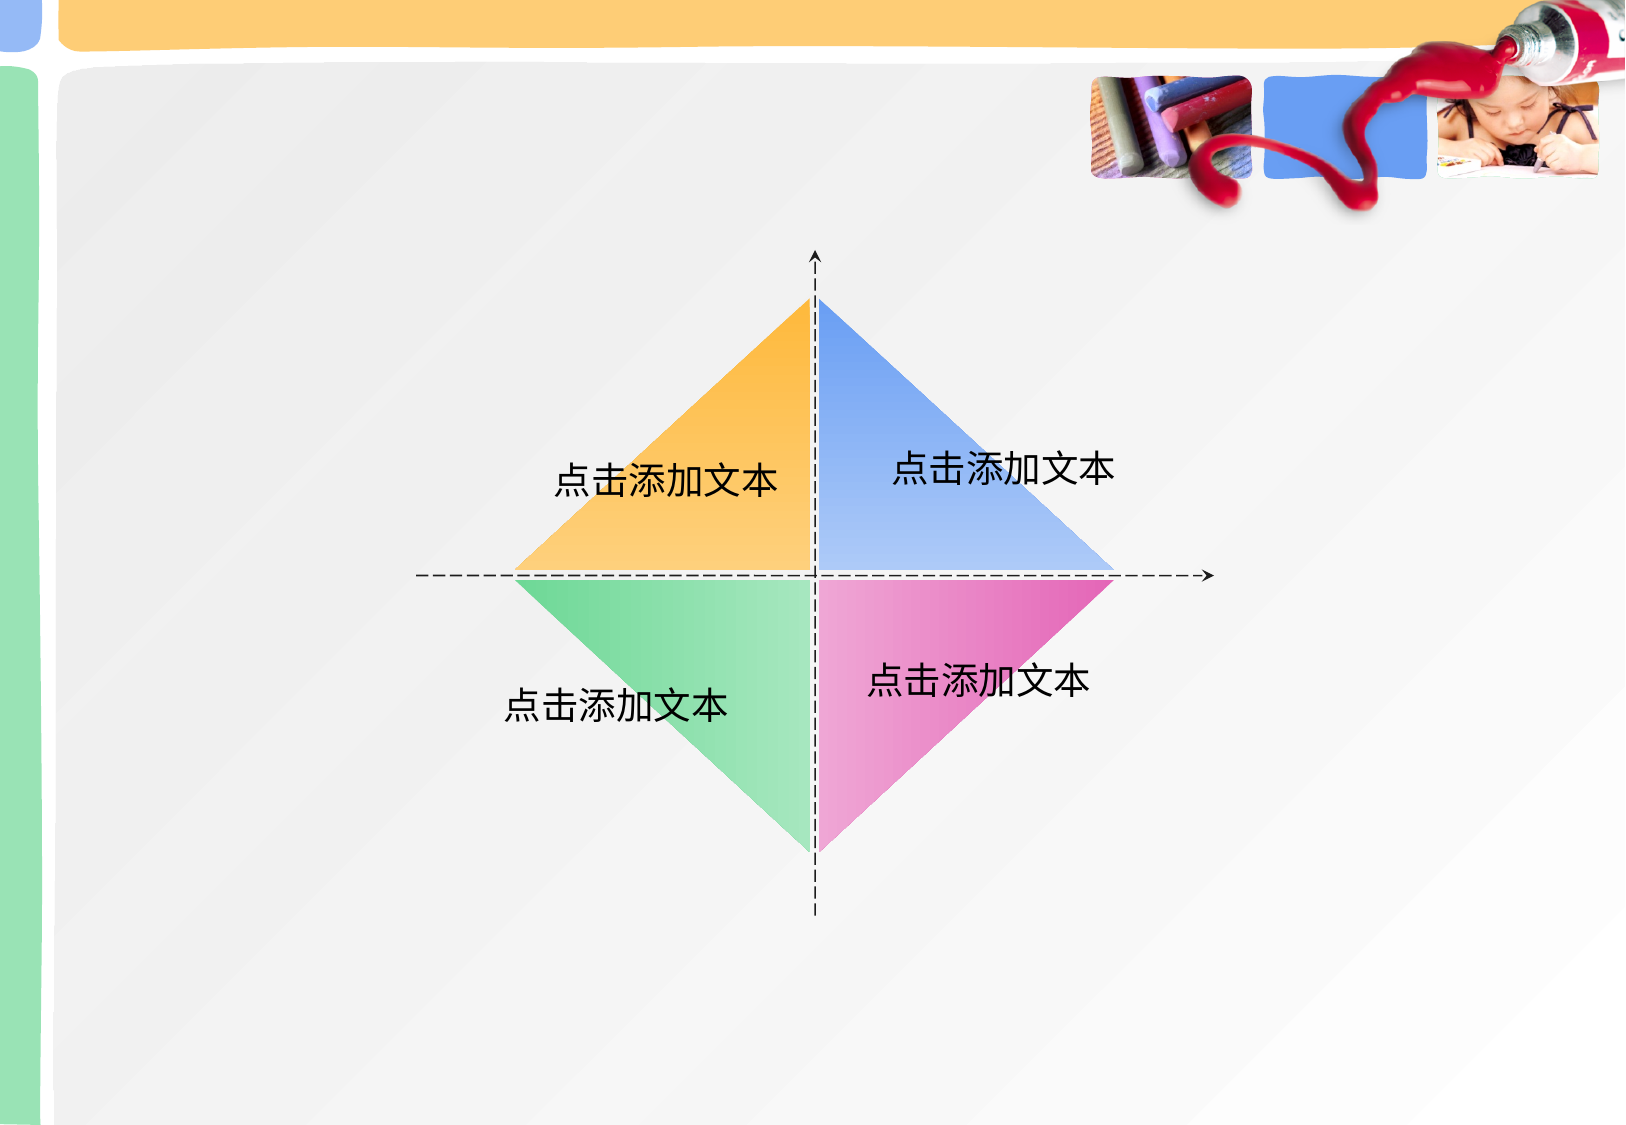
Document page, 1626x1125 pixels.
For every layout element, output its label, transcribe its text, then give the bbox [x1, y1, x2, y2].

text_box 点击添加文本 [876, 437, 1132, 498]
text_box 点击添加文本 [488, 674, 744, 735]
picture [1090, 0, 1625, 225]
text_box 点击添加文本 [538, 449, 794, 510]
text_box [514, 298, 810, 571]
text_box [818, 298, 1114, 571]
text_box [818, 580, 1114, 853]
text_box [1201, 569, 1215, 582]
text_box 点击添加文本 [851, 649, 1106, 710]
text_box [808, 249, 822, 263]
text_box [515, 580, 810, 853]
